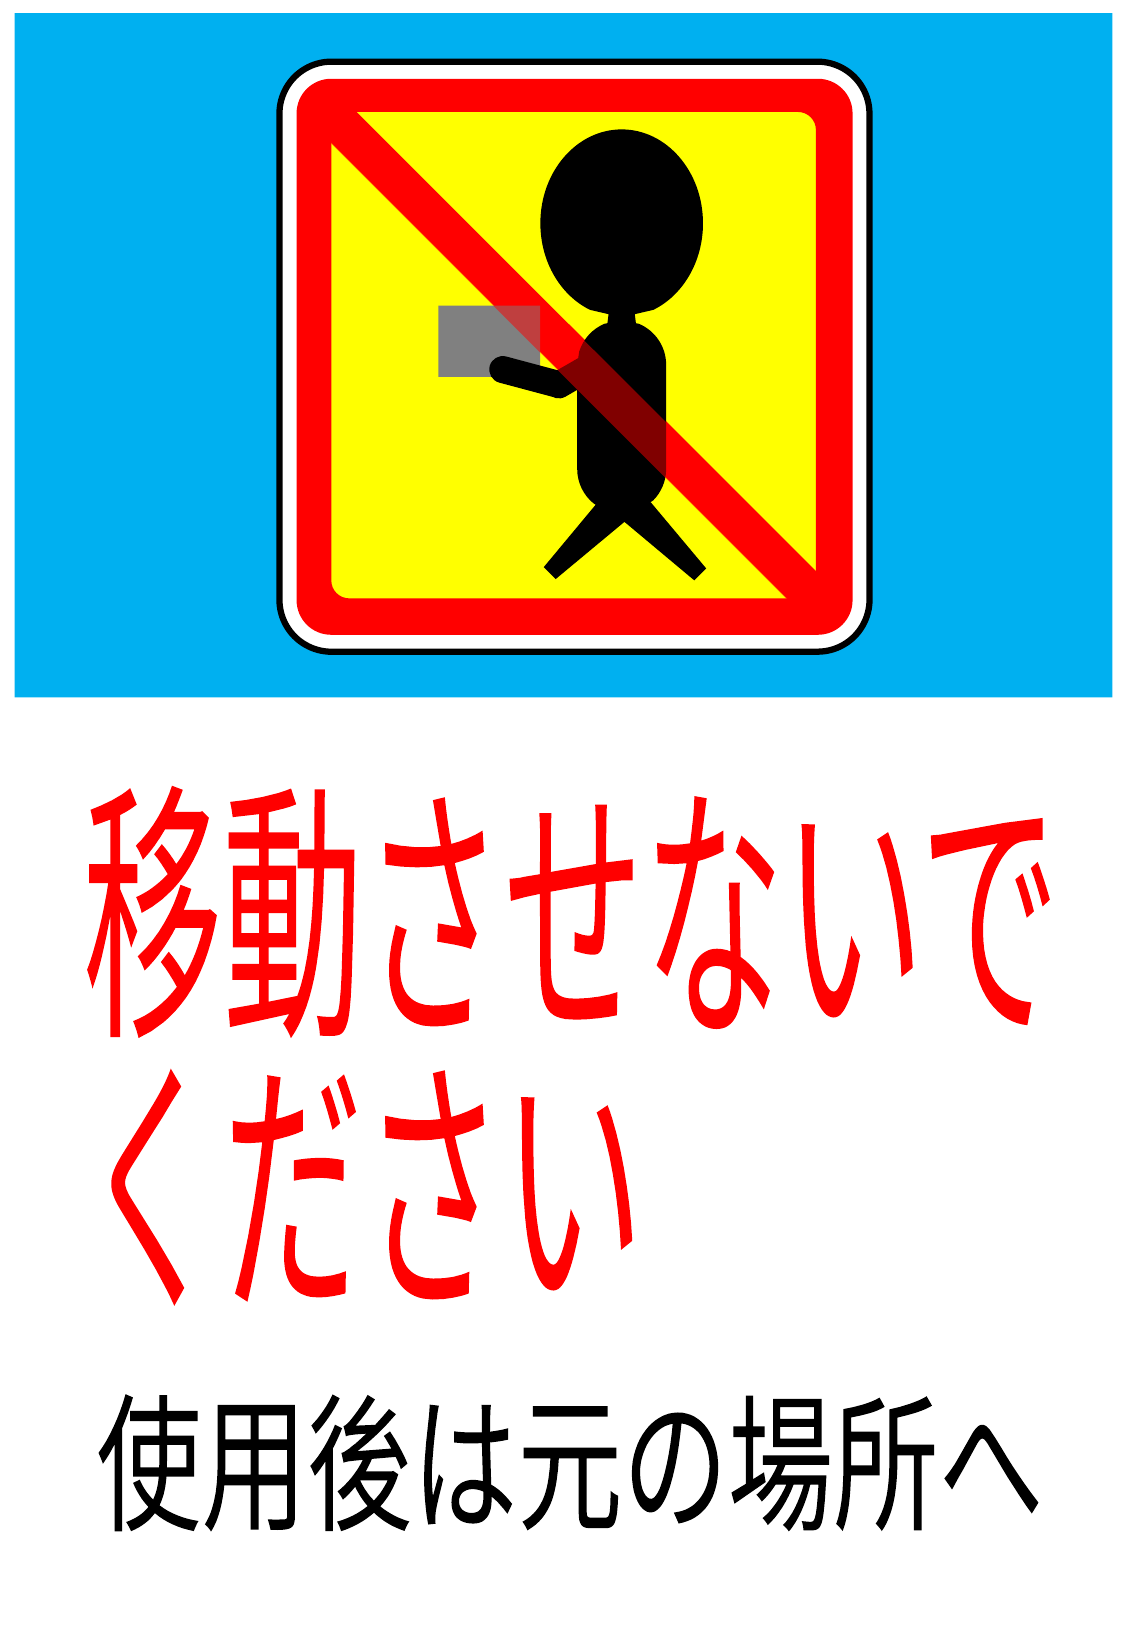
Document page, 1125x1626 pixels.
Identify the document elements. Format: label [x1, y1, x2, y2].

text_box [12, 11, 1115, 700]
text_box [279, 61, 870, 652]
